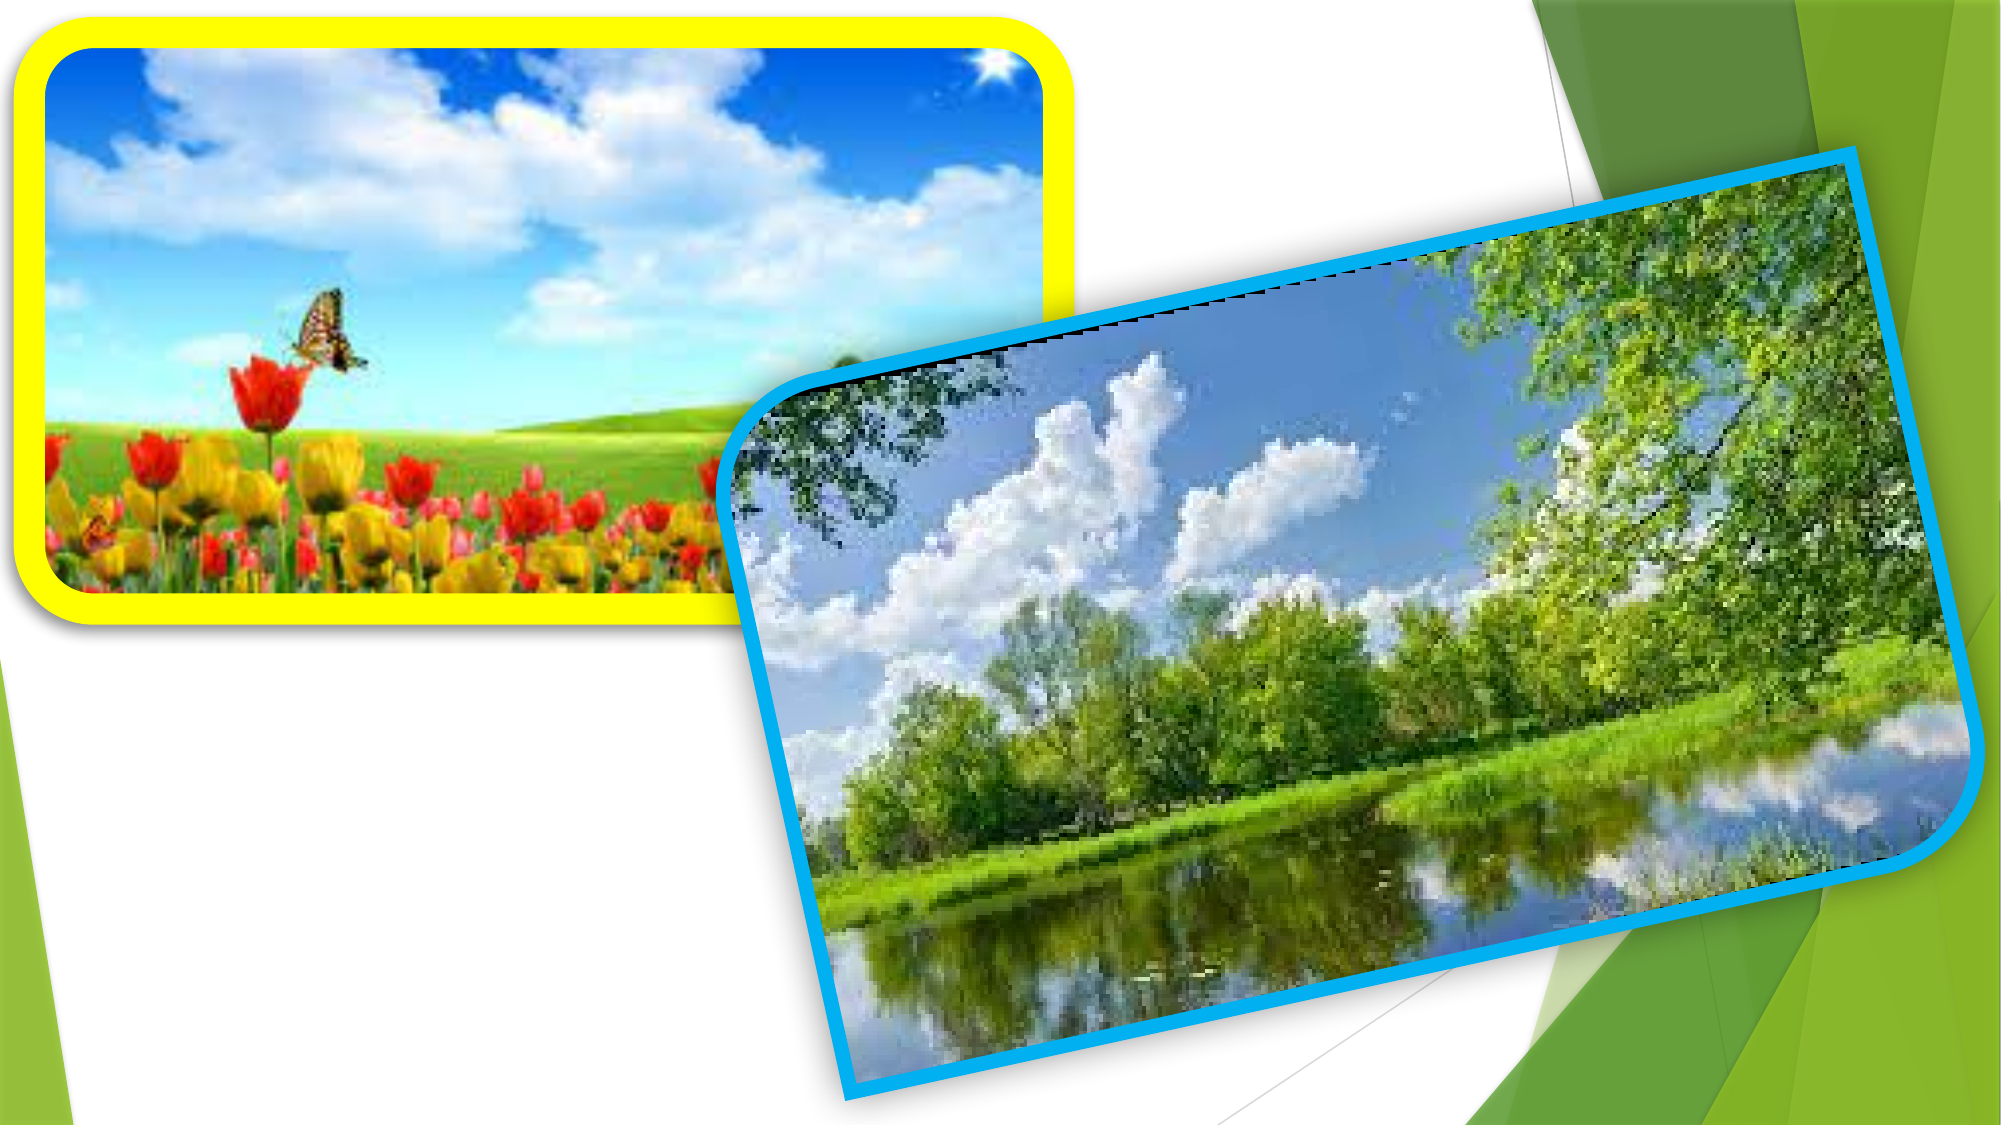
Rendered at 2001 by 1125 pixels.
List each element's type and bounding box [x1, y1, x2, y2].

picture [1424, 850, 1939, 976]
picture [761, 270, 1278, 397]
list [28, 32, 1060, 610]
picture [1884, 270, 1939, 521]
picture [761, 722, 817, 976]
picture [754, 164, 1970, 1082]
